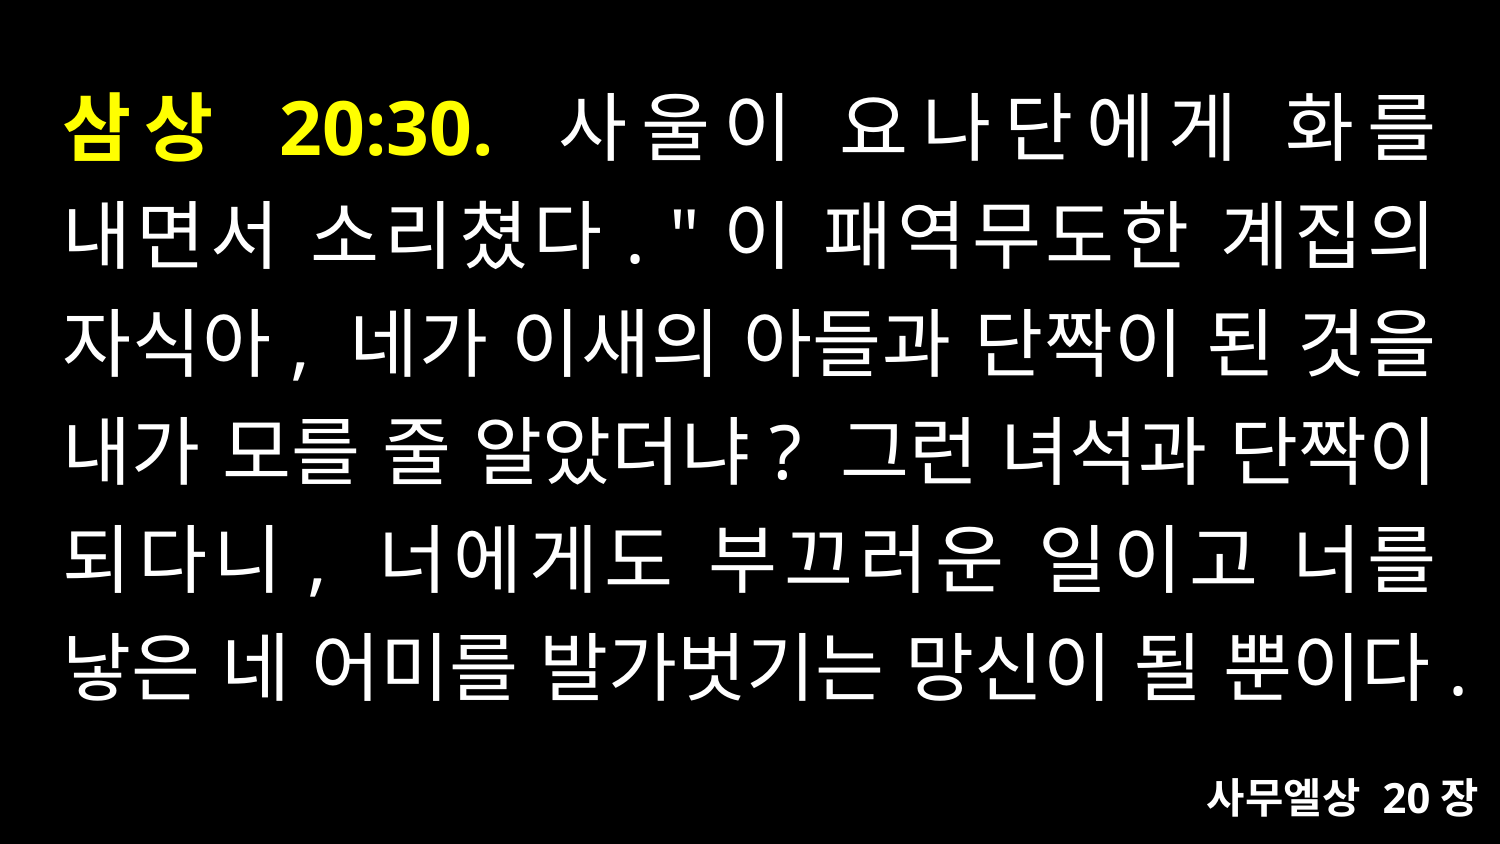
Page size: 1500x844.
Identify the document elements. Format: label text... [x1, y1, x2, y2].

subtitle 사무엘상 20장 [916, 770, 1500, 844]
title 삼상 20:30. 사울이 요나단에게 화를 내면서 소리쳤다. "이 패역무도한 계집의 자식아, 네가 이새의 아들과 단짝이 된 것을 내가 모를 줄 알았더냐? 그런 녀석과 단짝이 되다니, 너에게도 부끄러운 일이고 너를 낳은 네 어미를 발가벗기는 망신이 될 뿐이다. [0, 0, 1500, 844]
